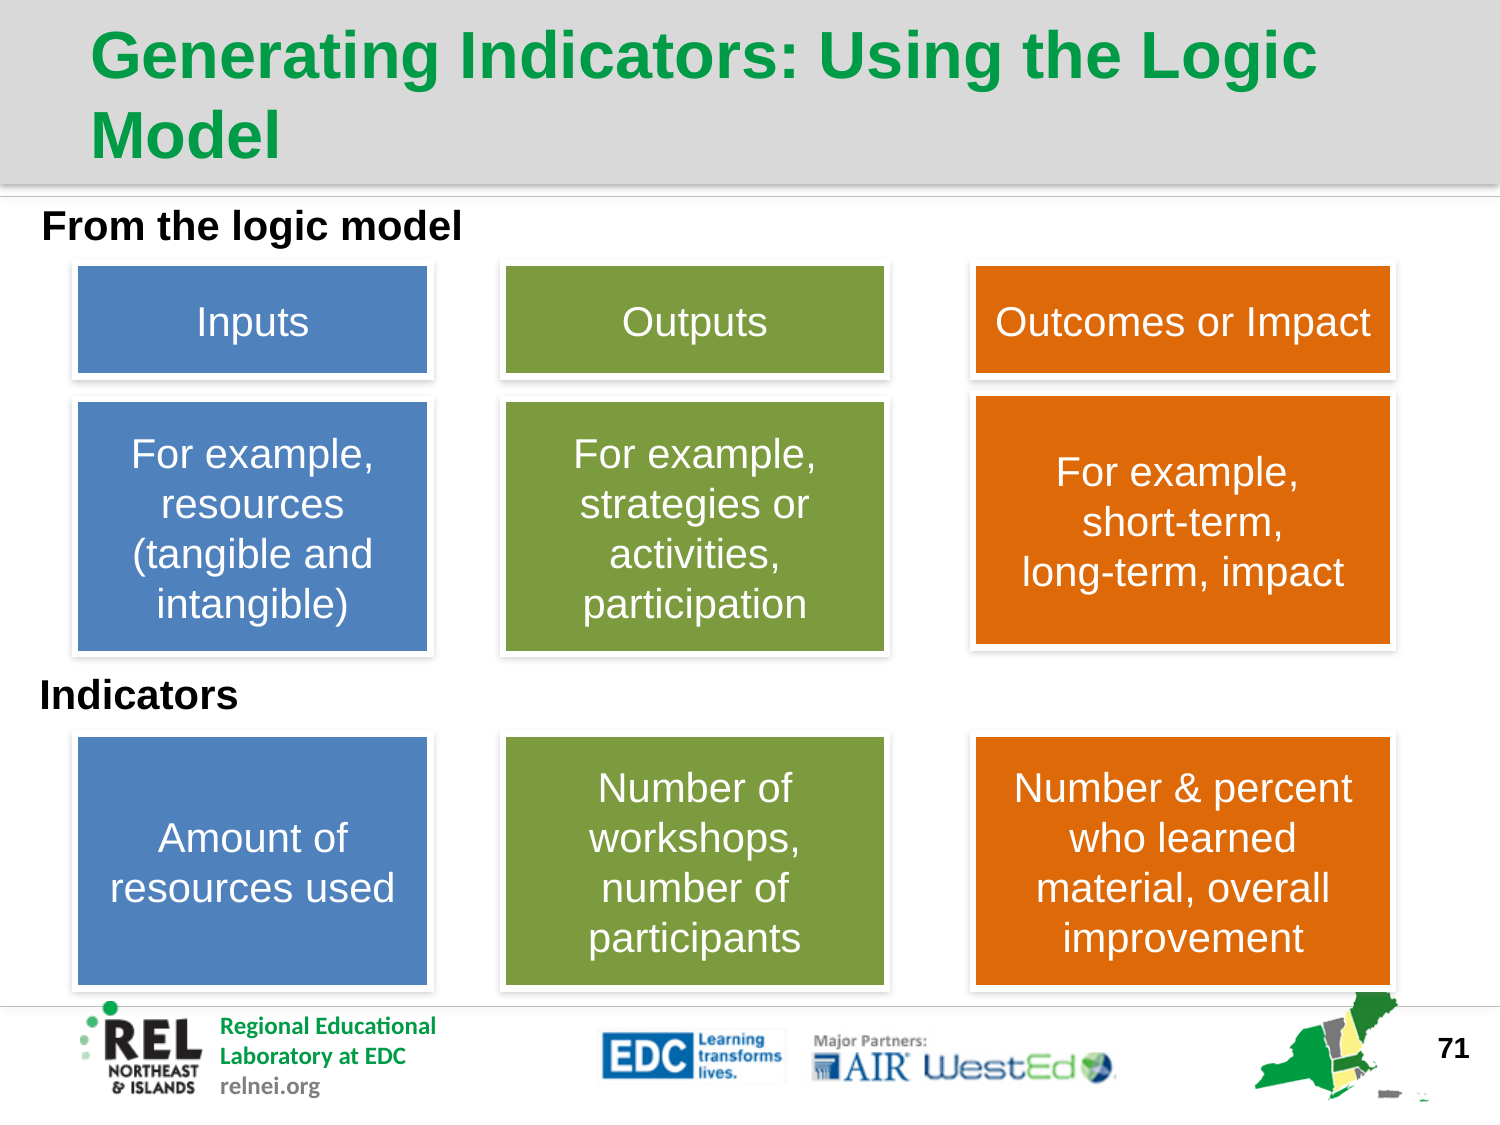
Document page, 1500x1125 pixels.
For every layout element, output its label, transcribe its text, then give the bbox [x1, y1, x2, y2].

text_box For example, strategies or activities, participation [503, 398, 887, 654]
list . [75, 262, 1425, 982]
picture [80, 1001, 227, 1108]
text_box Inputs [74, 262, 431, 377]
title Generating Indicators: Using the Logic Model [75, 66, 1425, 206]
text_box Number of workshops, number of participants [503, 733, 887, 989]
picture [1245, 964, 1442, 1103]
text_box Amount of resources used [74, 733, 431, 989]
slide_number 71 [1393, 1016, 1485, 1077]
text_box Number & percent who learned material, overall improvement [973, 733, 1394, 989]
picture [594, 1028, 1138, 1091]
text_box Outcomes or Impact [973, 262, 1394, 377]
text_box From the logic model [26, 191, 478, 257]
text_box Outputs [503, 262, 887, 377]
text_box For example, resources (tangible and intangible) [74, 398, 431, 654]
text_box For example, short-term, long-term, impact [973, 392, 1394, 648]
text_box Indicators [24, 660, 286, 725]
